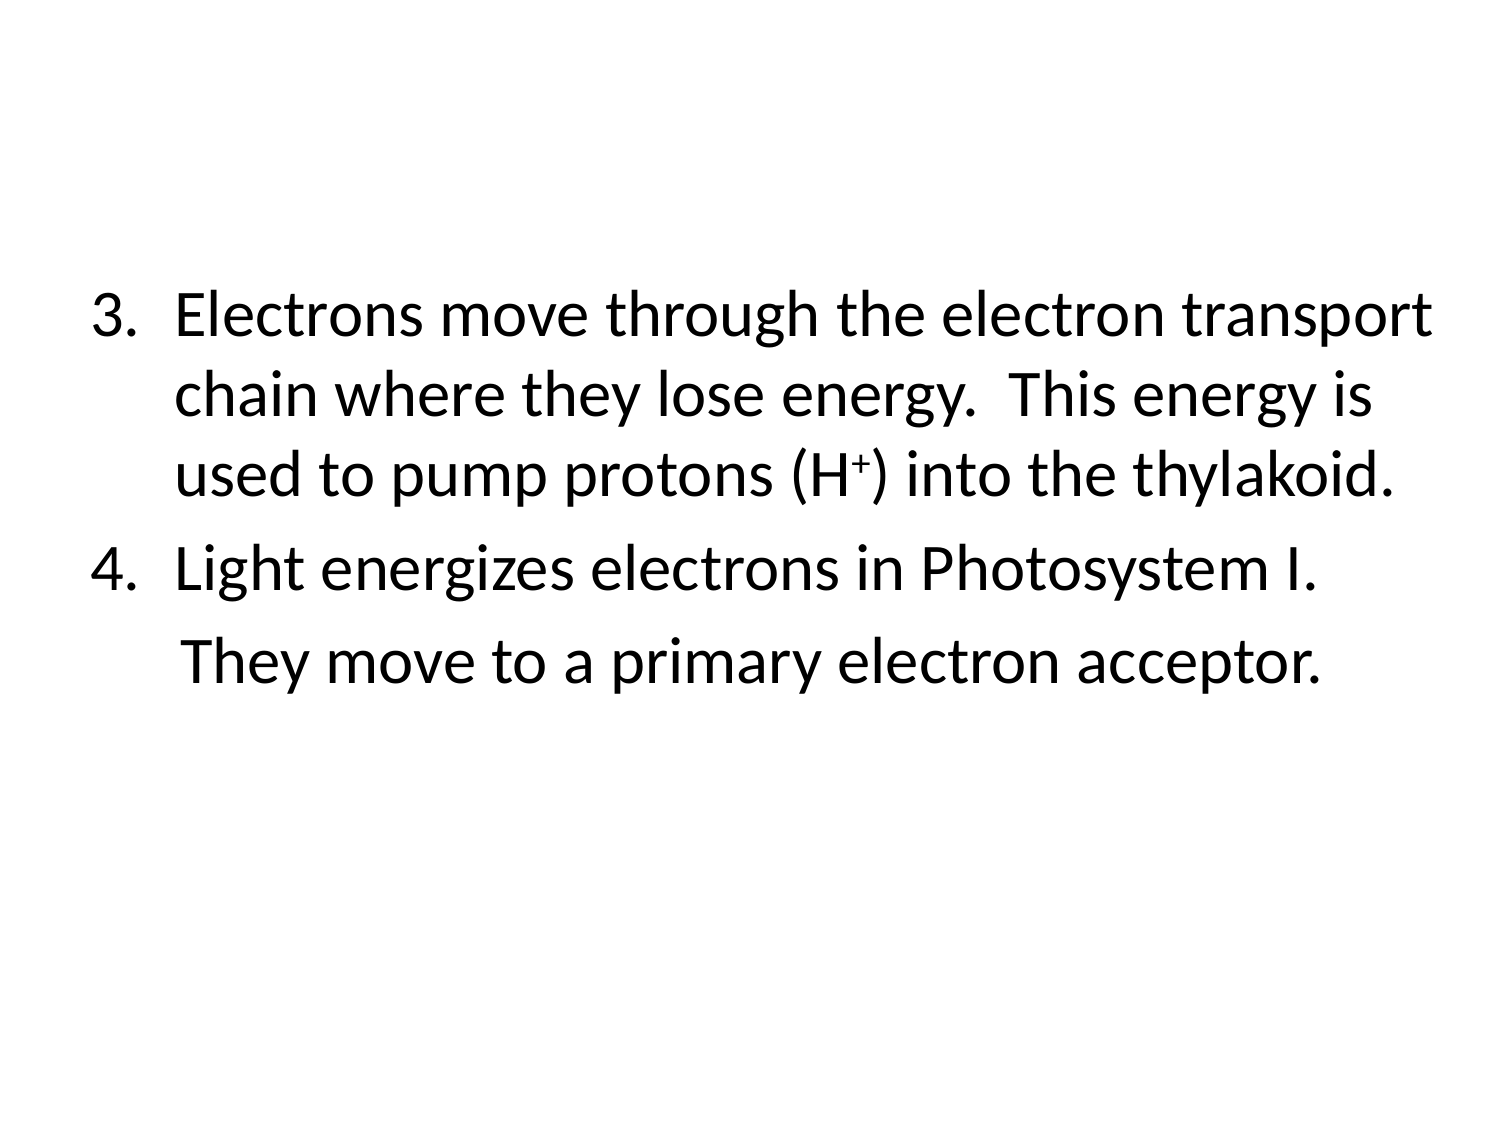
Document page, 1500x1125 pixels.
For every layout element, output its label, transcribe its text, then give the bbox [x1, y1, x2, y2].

list Electrons move through the electron transport chain where they lose energy. This energy is used to pump protons (H+) into the thylakoid. Light energizes electrons in Photosystem I. They move to a primary electron acceptor. [75, 262, 1475, 1005]
